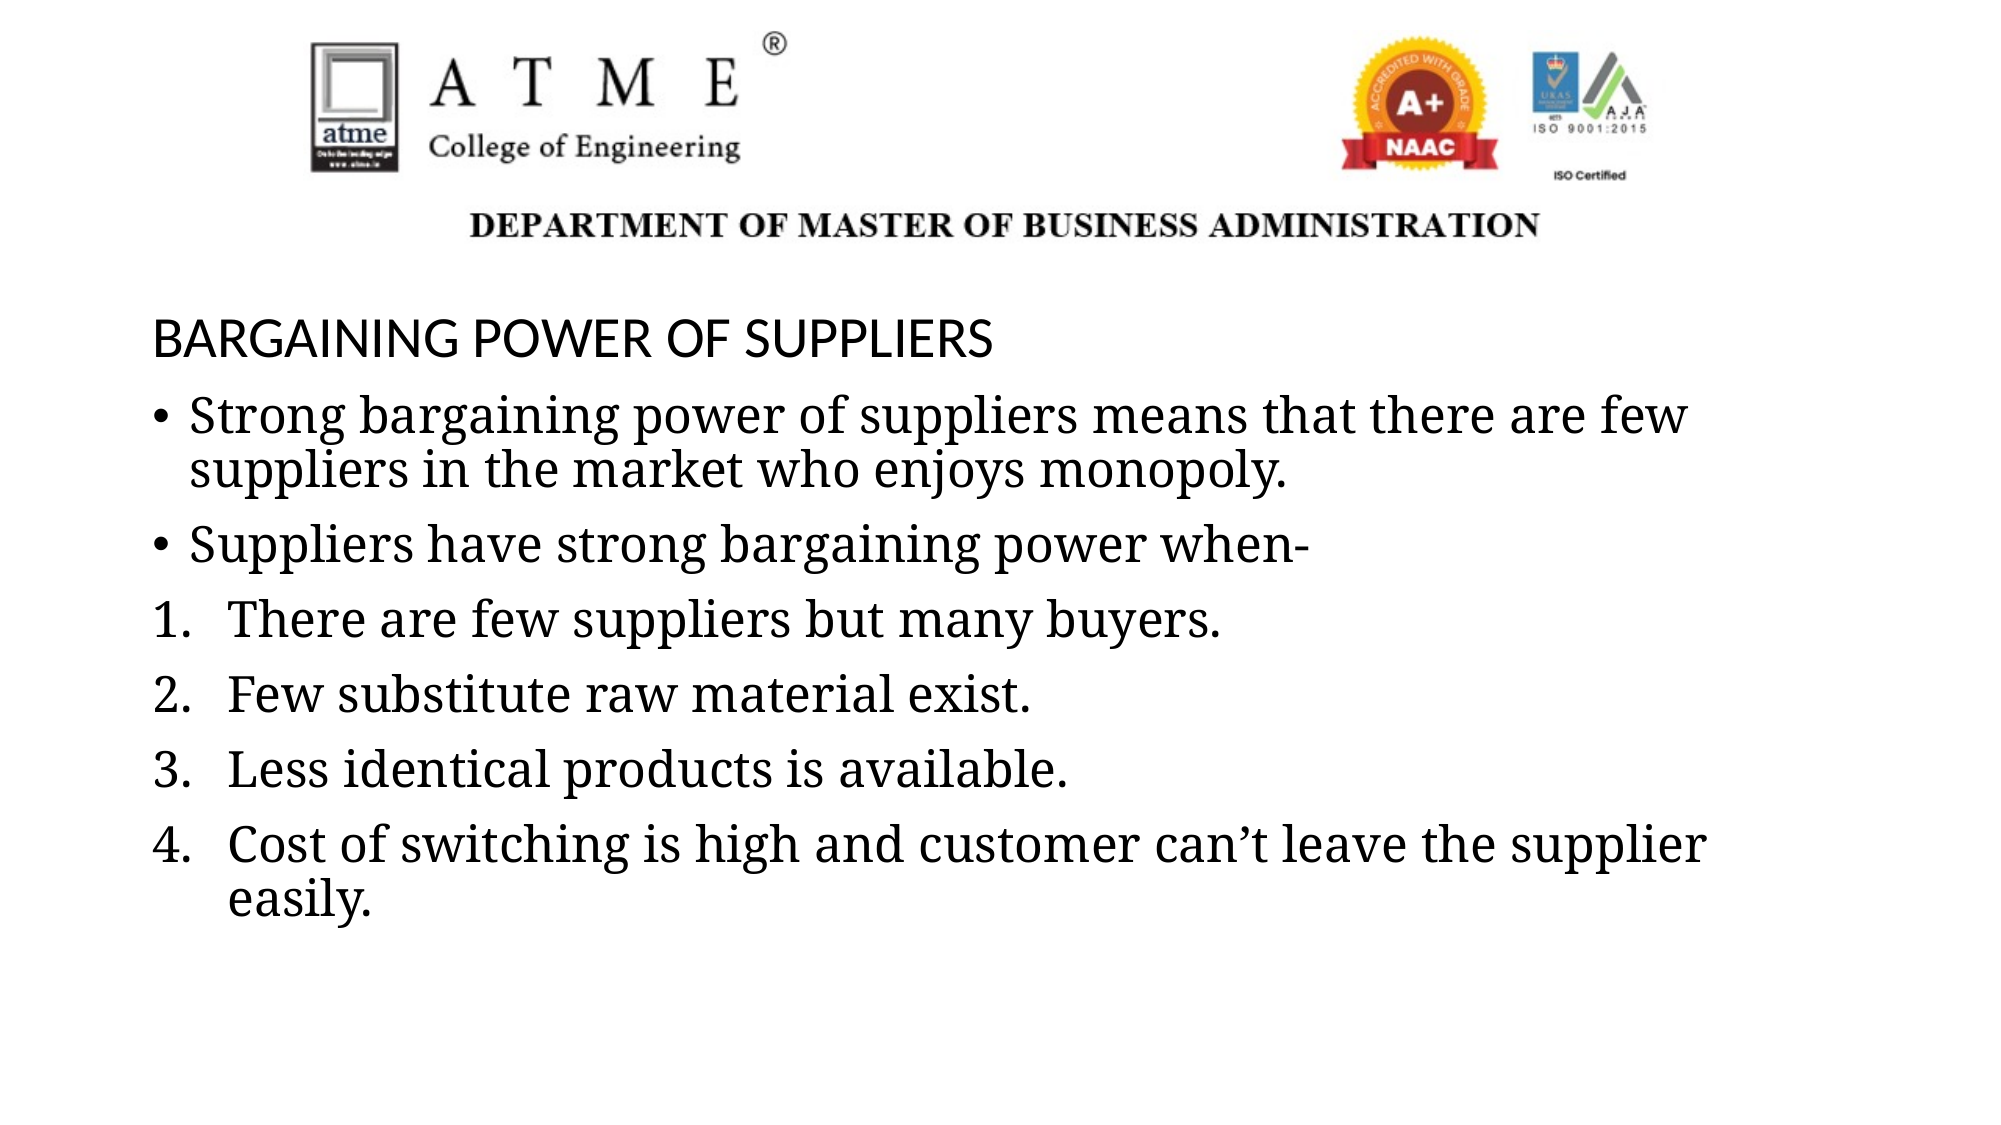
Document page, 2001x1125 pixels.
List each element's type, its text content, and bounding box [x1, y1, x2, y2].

list BARGAINING POWER OF SUPPLIERS Strong bargaining power of suppliers means that there are few suppliers in the market who enjoys monopoly. Suppliers have strong bargaining power when- There are few suppliers but many buyers. Few substitute raw material exist. Less identical products is available. Cost of switching is high and customer can’t leave the supplier easily. [137, 299, 1863, 1014]
picture [303, 30, 1697, 245]
